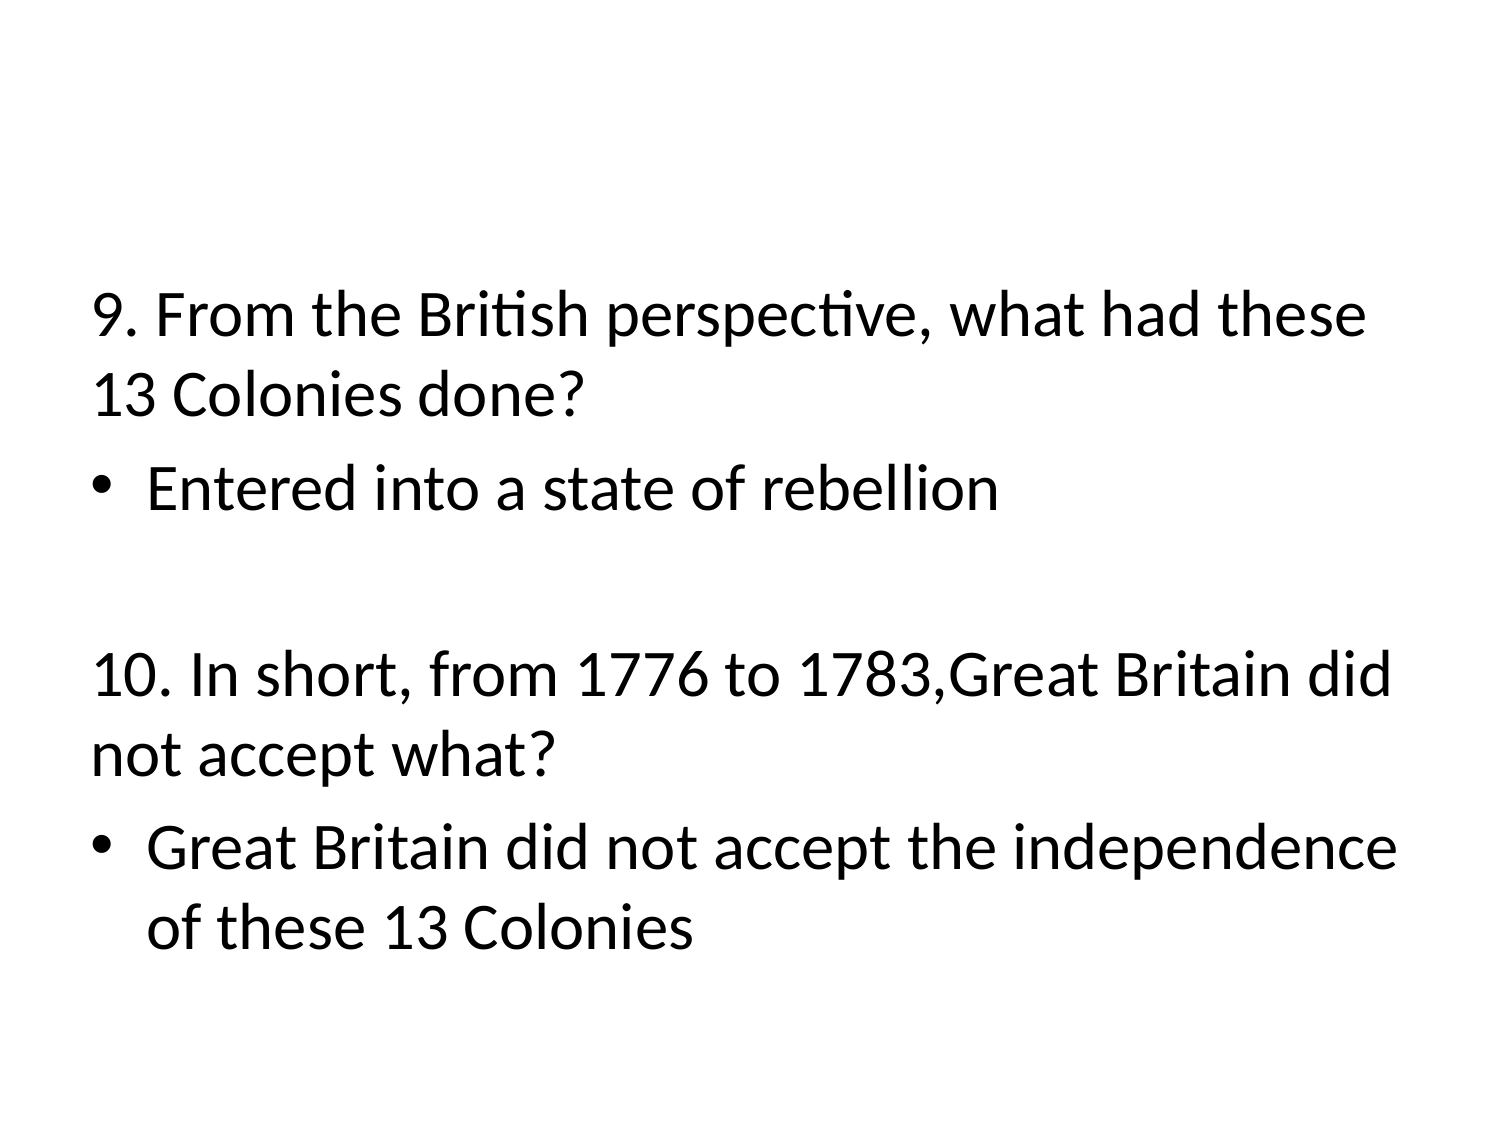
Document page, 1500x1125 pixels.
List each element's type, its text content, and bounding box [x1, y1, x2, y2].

list 9. From the British perspective, what had these 13 Colonies done? Entered into a state of rebellion 10. In short, from 1776 to 1783,Great Britain did not accept what? Great Britain did not accept the independence of these 13 Colonies [75, 262, 1425, 1005]
